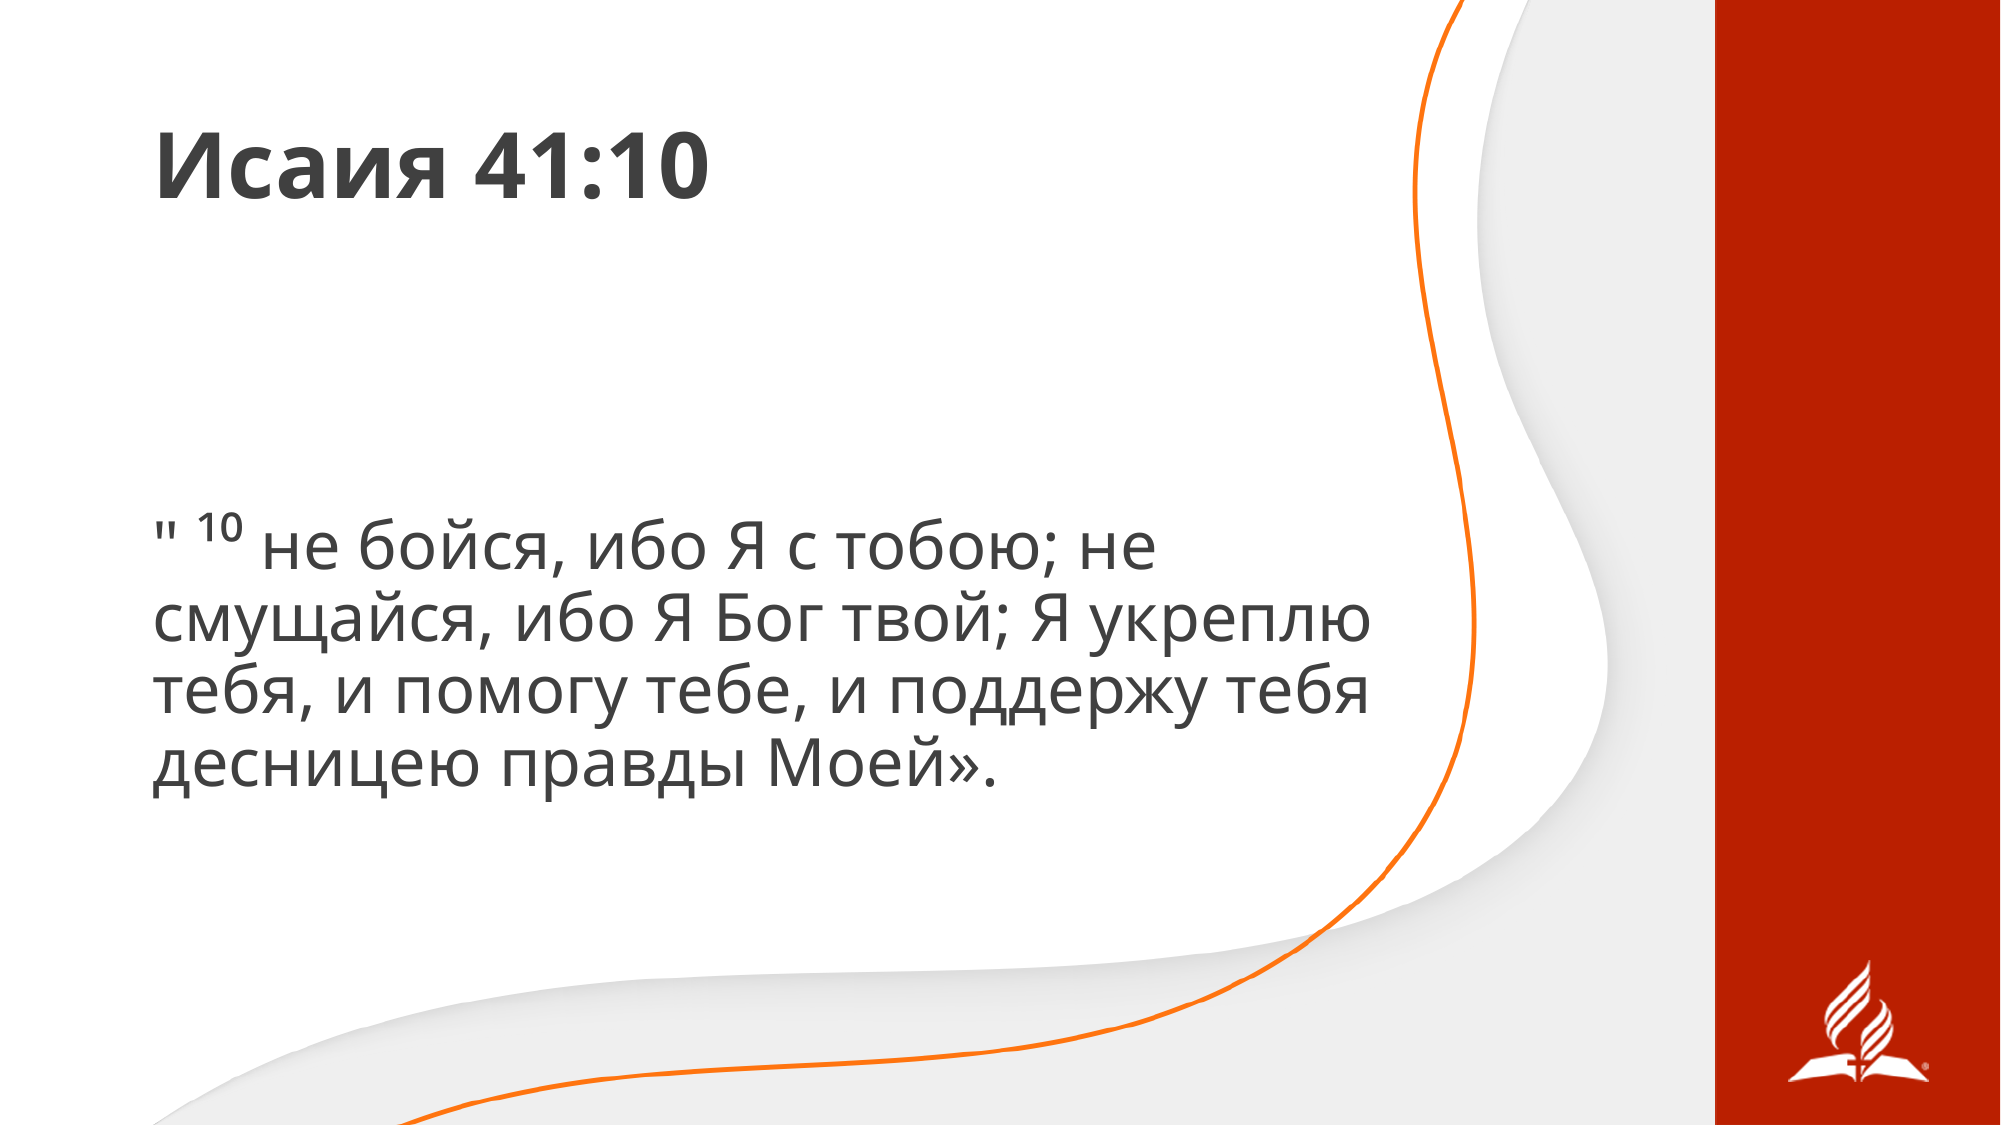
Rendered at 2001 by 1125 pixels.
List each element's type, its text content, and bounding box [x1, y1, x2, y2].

list " ¹⁰ не бойся, ибо Я с тобою; не смущайся, ибо Я Бог твой; Я укреплю тебя, и помогу тебе, и поддержу тебя десницею правды Моей». [137, 299, 1397, 1014]
picture [0, 0, 2001, 1125]
title Исаия 41:10 [137, 59, 1397, 278]
